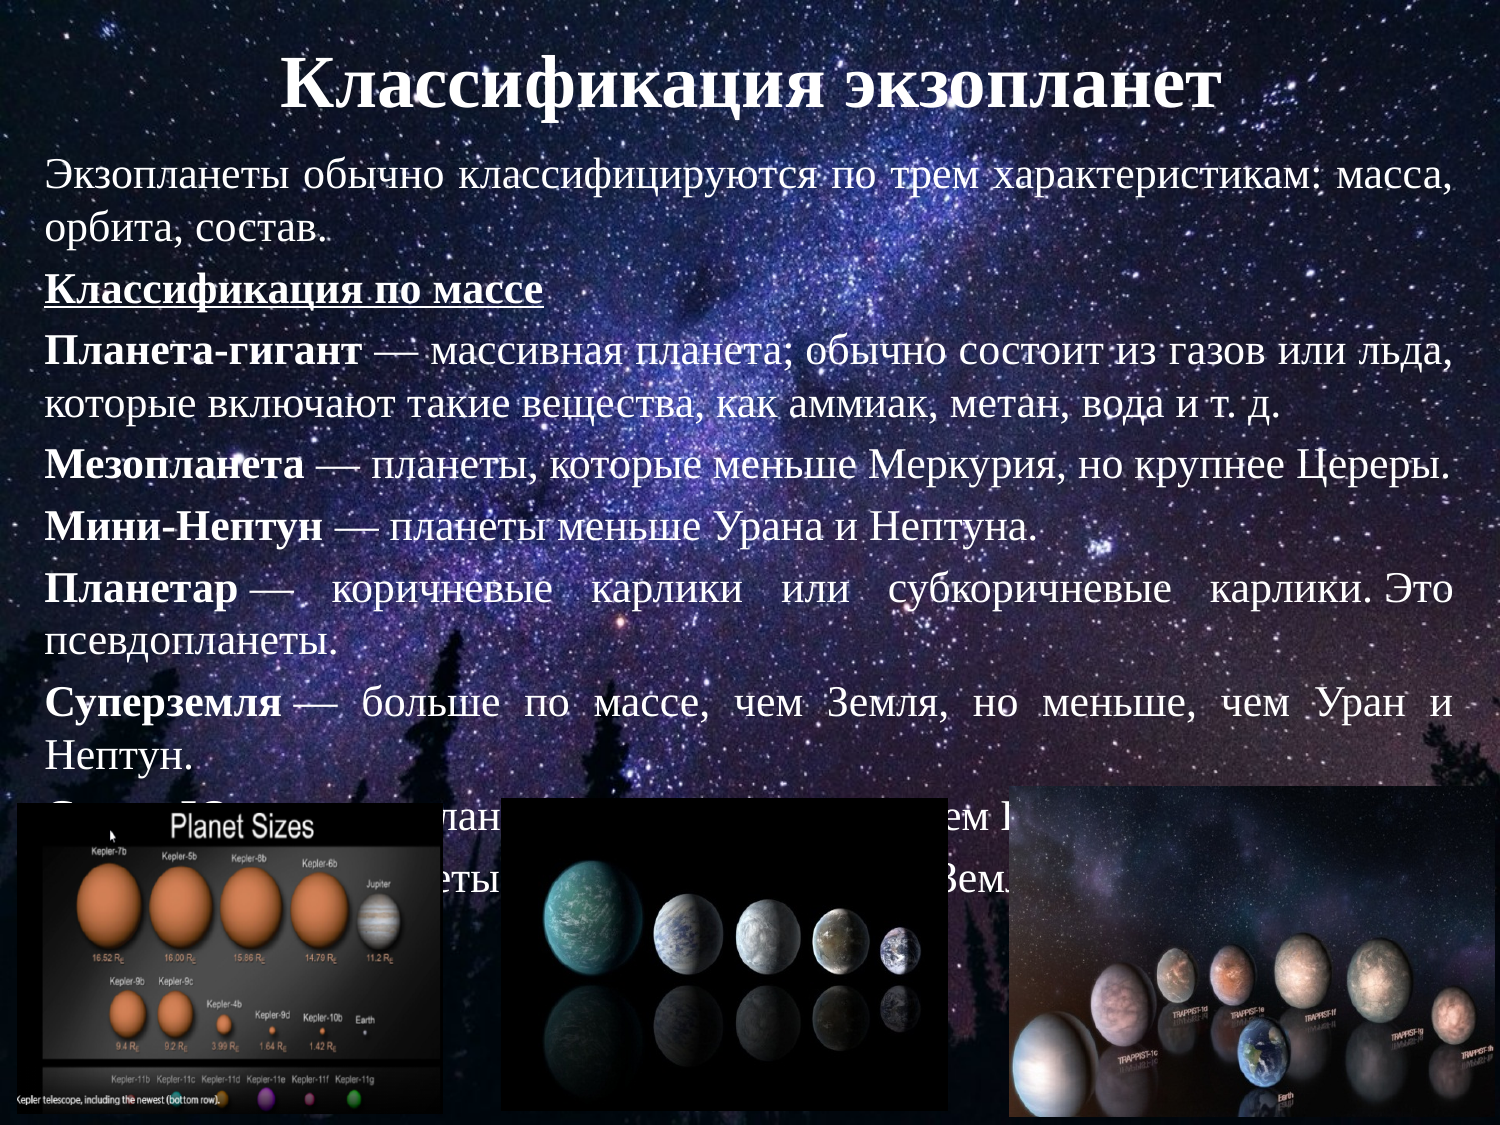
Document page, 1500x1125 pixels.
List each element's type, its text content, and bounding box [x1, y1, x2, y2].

title Классификация экзопланет [76, 5, 1427, 137]
list Экзопланеты обычно классифицируются по трем характеристикам: масса, орбита, состав. Классификация по массе Планета-гигант — массивная планета; обычно состоит из газов или льда, которые включают такие вещества, как аммиак, метан, вода и т. д. Мезопланета — планеты, которые меньше Меркурия, но крупнее Цереры. Мини-Нептун — планеты меньше Урана и Нептуна. Планетар — коричневые карлики или субкоричневые карлики. Это псевдопланеты. Суперземля — больше по массе, чем Земля, но меньше, чем Уран и Нептун. Супер-Юпитер — планеты более массивные, чем Юпитер. Миниземля — планеты менее массивные, чем Земля. [29, 137, 1471, 965]
picture [0, 0, 1500, 1125]
